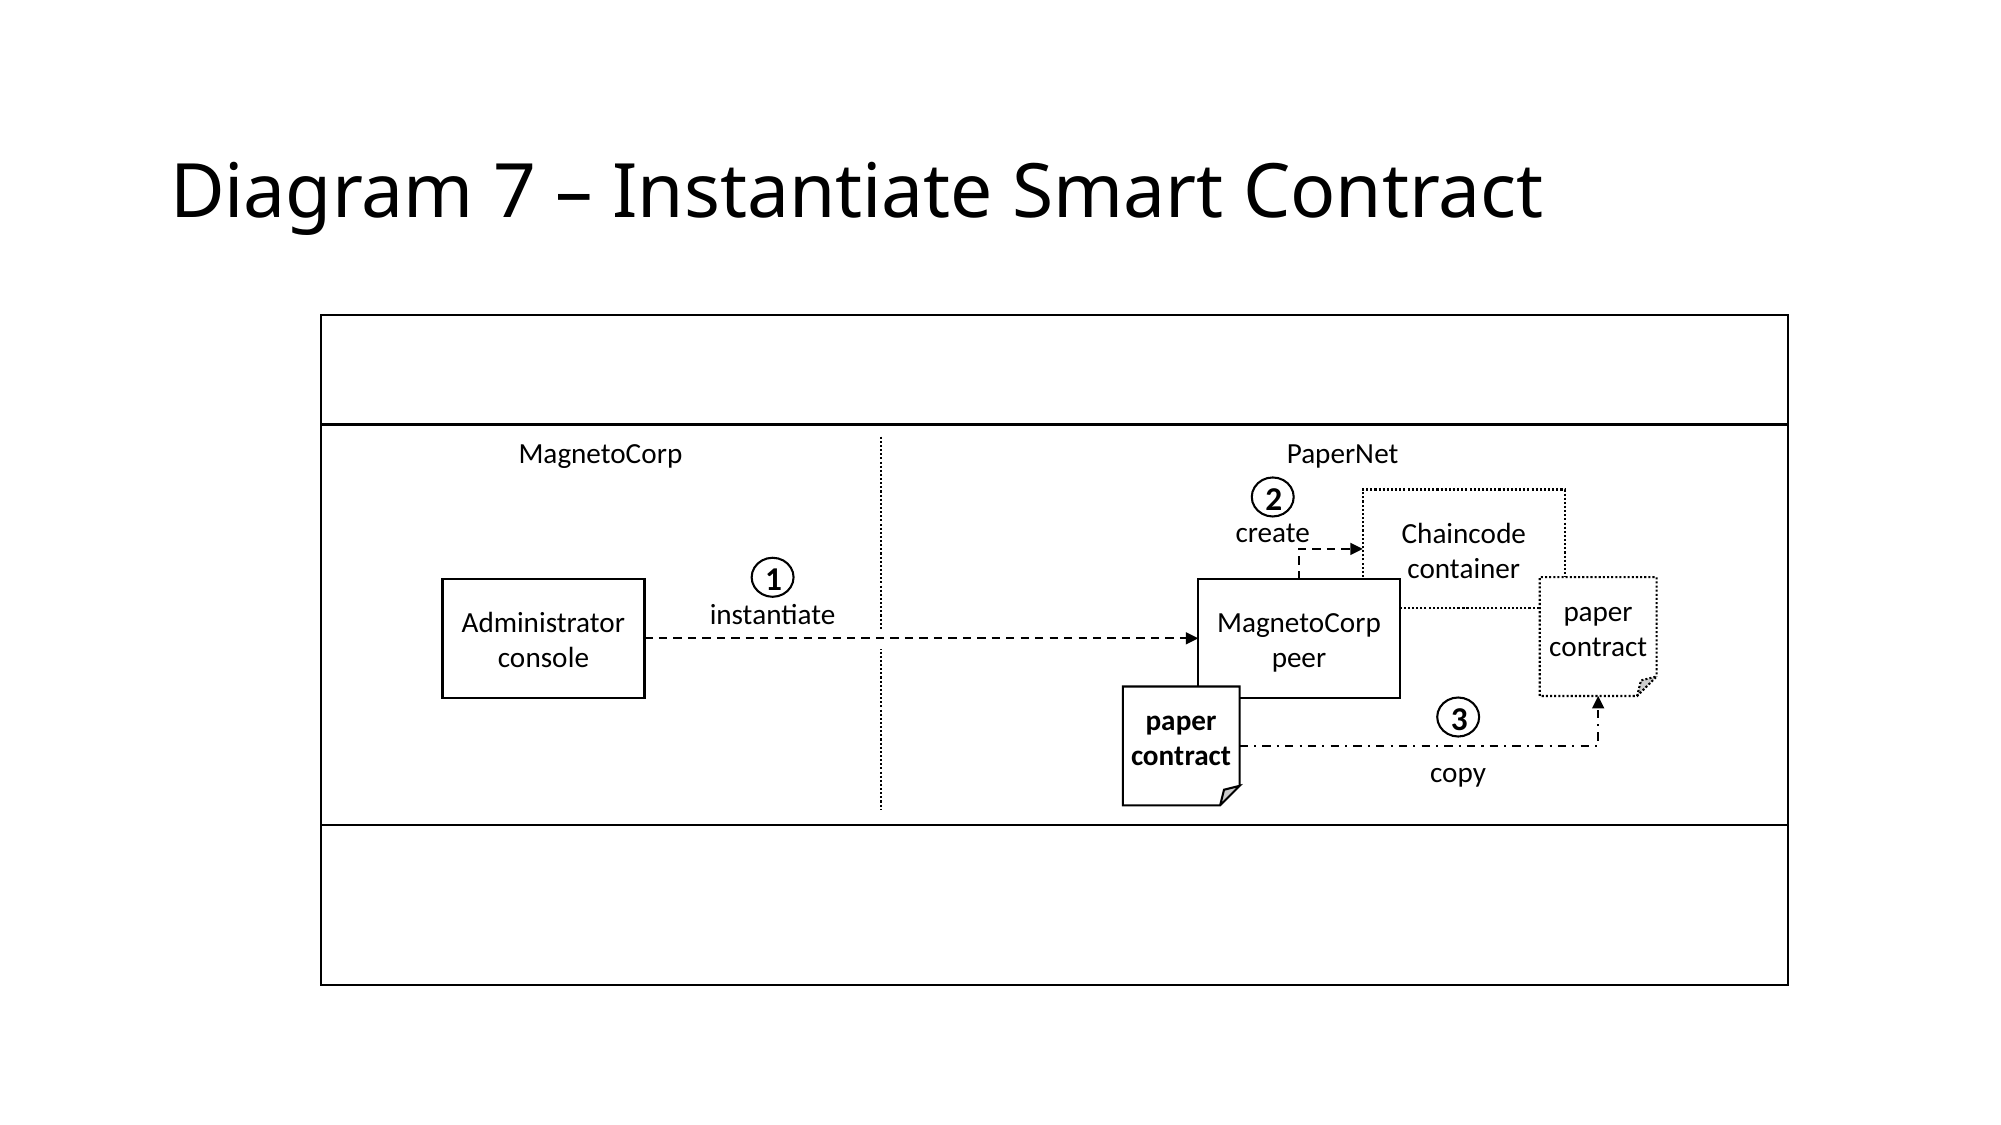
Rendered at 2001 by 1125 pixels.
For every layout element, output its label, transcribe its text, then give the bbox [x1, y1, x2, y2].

text_box MagnetoCorp peer [1198, 578, 1401, 695]
text_box paper contract [1539, 577, 1657, 697]
text_box copy [1422, 747, 1494, 796]
text_box 2 [1251, 477, 1294, 505]
text_box [871, 630, 880, 638]
text_box Diagram 7 – Instantiate Smart Contract [162, 84, 1888, 303]
text_box Administrator console [442, 578, 645, 698]
text_box MagnetoCorp [511, 426, 691, 477]
text_box [871, 639, 880, 649]
text_box [320, 425, 1788, 824]
text_box [320, 315, 1788, 423]
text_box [1239, 695, 1599, 747]
text_box PaperNet [1279, 426, 1407, 477]
text_box create [1228, 505, 1318, 556]
text_box paper contract [1122, 686, 1240, 806]
text_box instantiate [702, 587, 843, 638]
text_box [1315, 531, 1347, 596]
text_box [882, 639, 891, 649]
text_box [882, 630, 890, 638]
text_box [320, 826, 1788, 986]
text_box 1 [751, 557, 794, 597]
